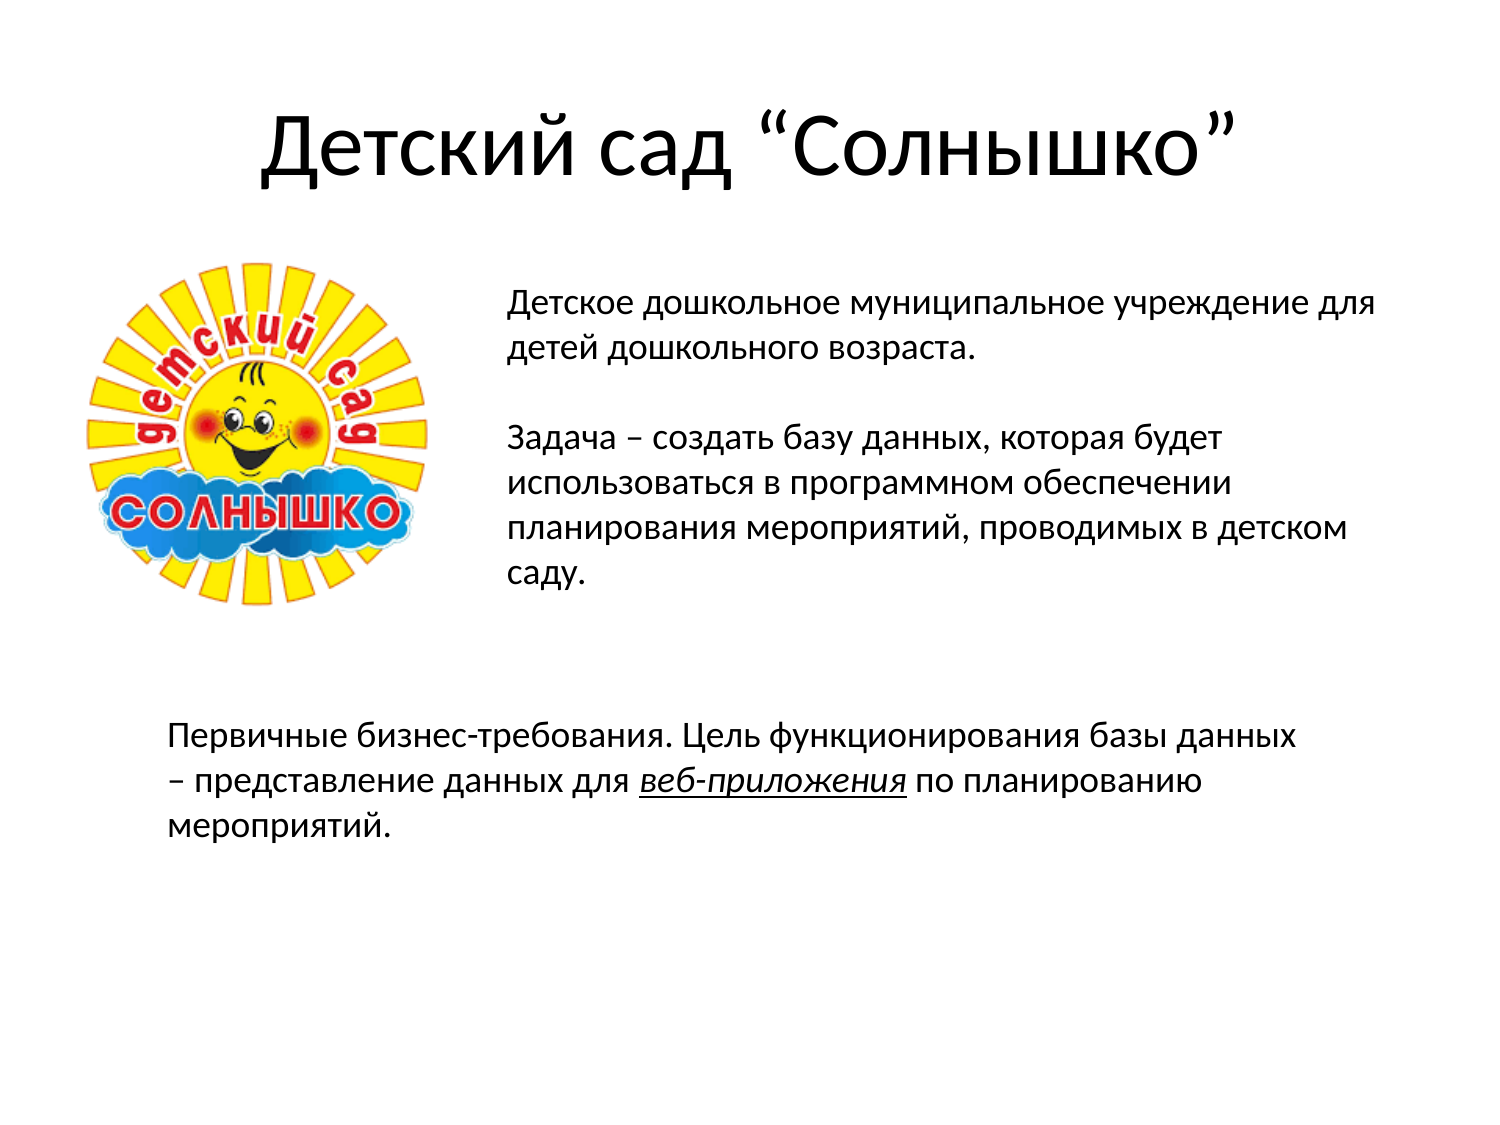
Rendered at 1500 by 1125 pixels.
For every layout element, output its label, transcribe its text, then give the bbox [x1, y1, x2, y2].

title Детский сад “Солнышко” [75, 45, 1425, 233]
text_box Первичные бизнес-требования. Цель функционирования базы данных – представление данных для веб-приложения по планированию мероприятий. [152, 703, 1325, 853]
picture [81, 257, 431, 612]
text_box Детское дошкольное муниципальное учреждение для детей дошкольного возраста. Задача – создать базу данных, которая будет использоваться в программном обеспечении планирования мероприятий, проводимых в детском саду. [492, 269, 1395, 600]
